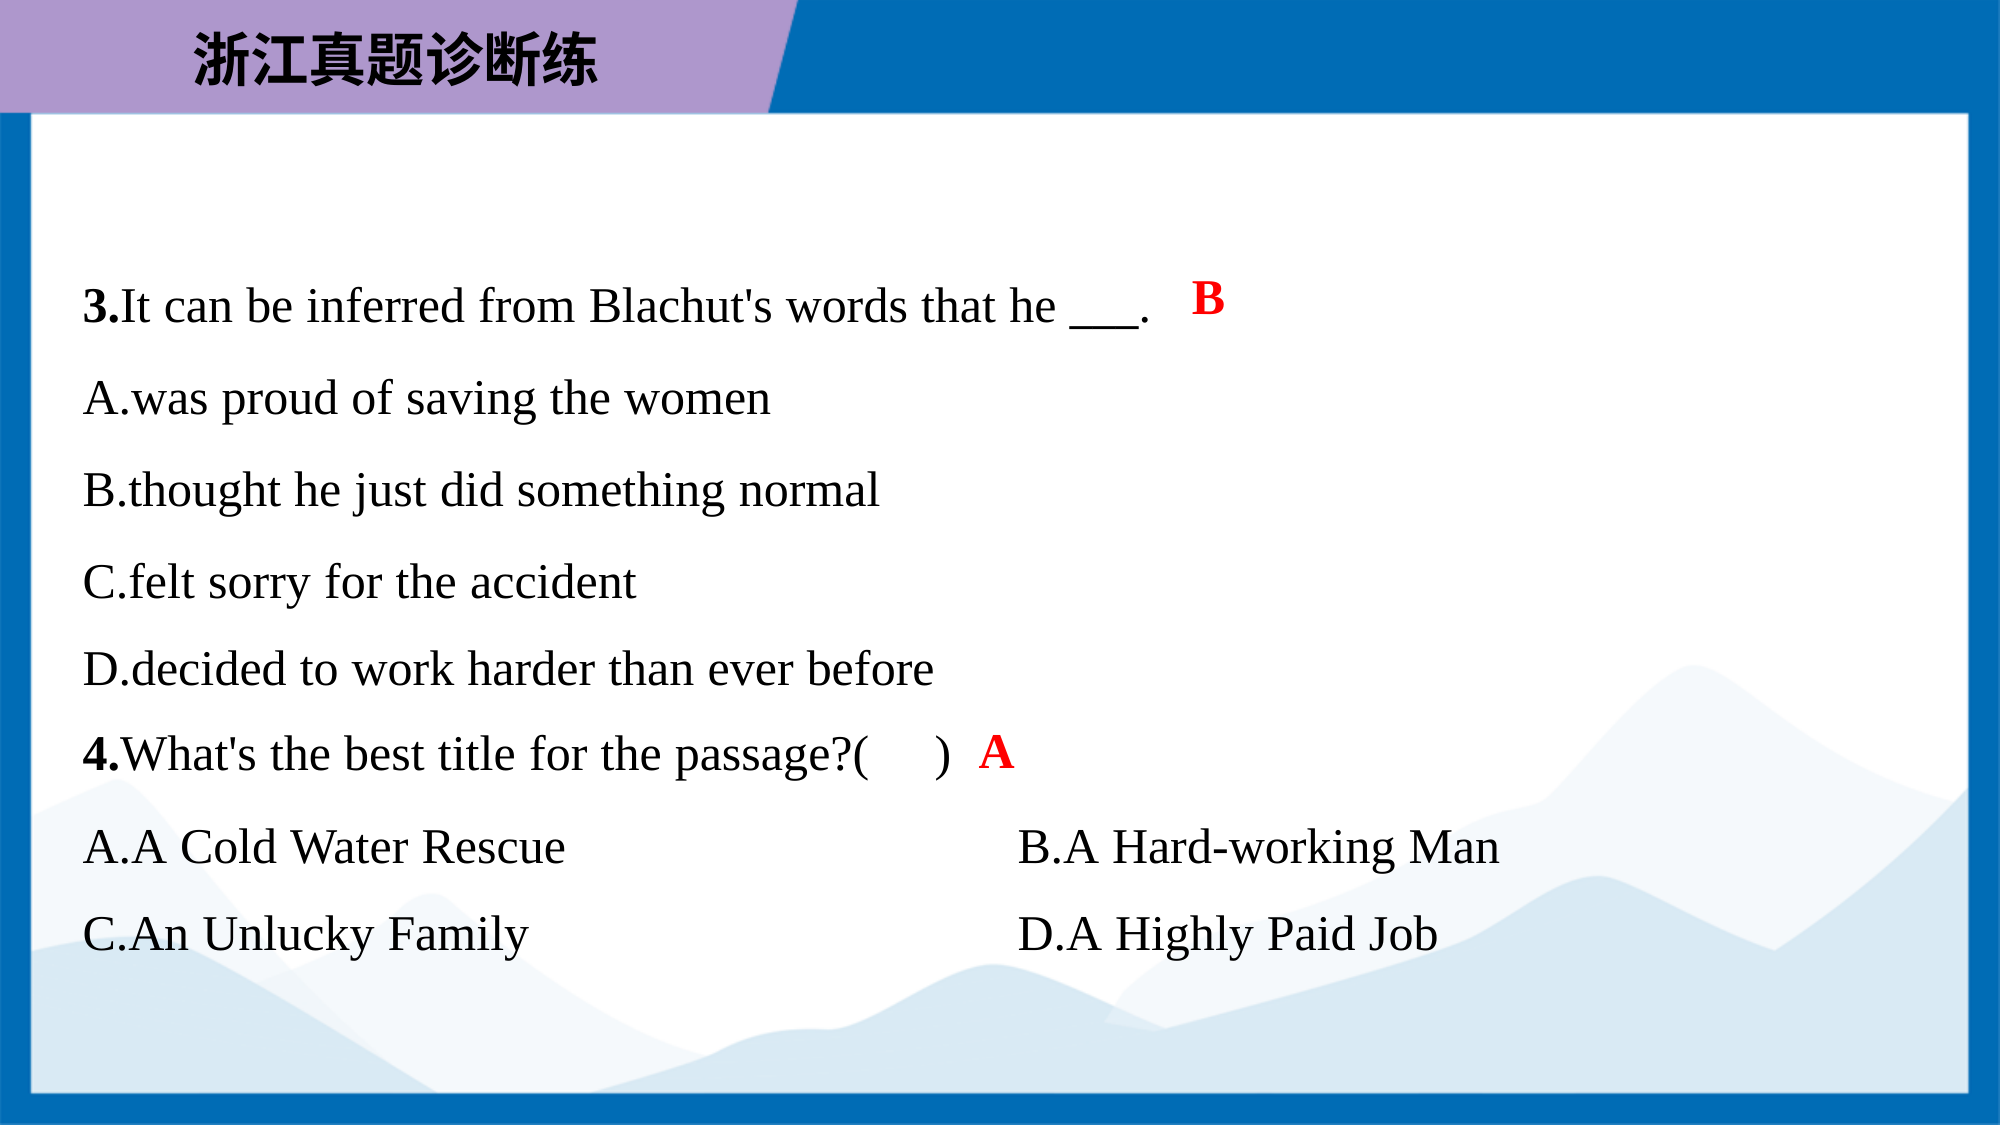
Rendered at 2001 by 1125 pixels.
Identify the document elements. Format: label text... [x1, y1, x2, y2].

text_box B [1173, 236, 1244, 316]
text_box A [960, 690, 1033, 770]
text_box 3.It can be inferred from Blachut's words that he ___. [82, 244, 1917, 323]
text_box A.was proud of saving the women B.thought he just did something normal C.felt sorry for the accident D.decided to work harder than ever before [82, 333, 1917, 687]
text_box A.A Cold Water Rescue B.A Hard-working Man C.An Unlucky Family D.A Highly Paid Job [82, 781, 1917, 951]
picture [0, 0, 2000, 1125]
text_box 4.What's the best title for the passage?( ) [82, 692, 1917, 771]
